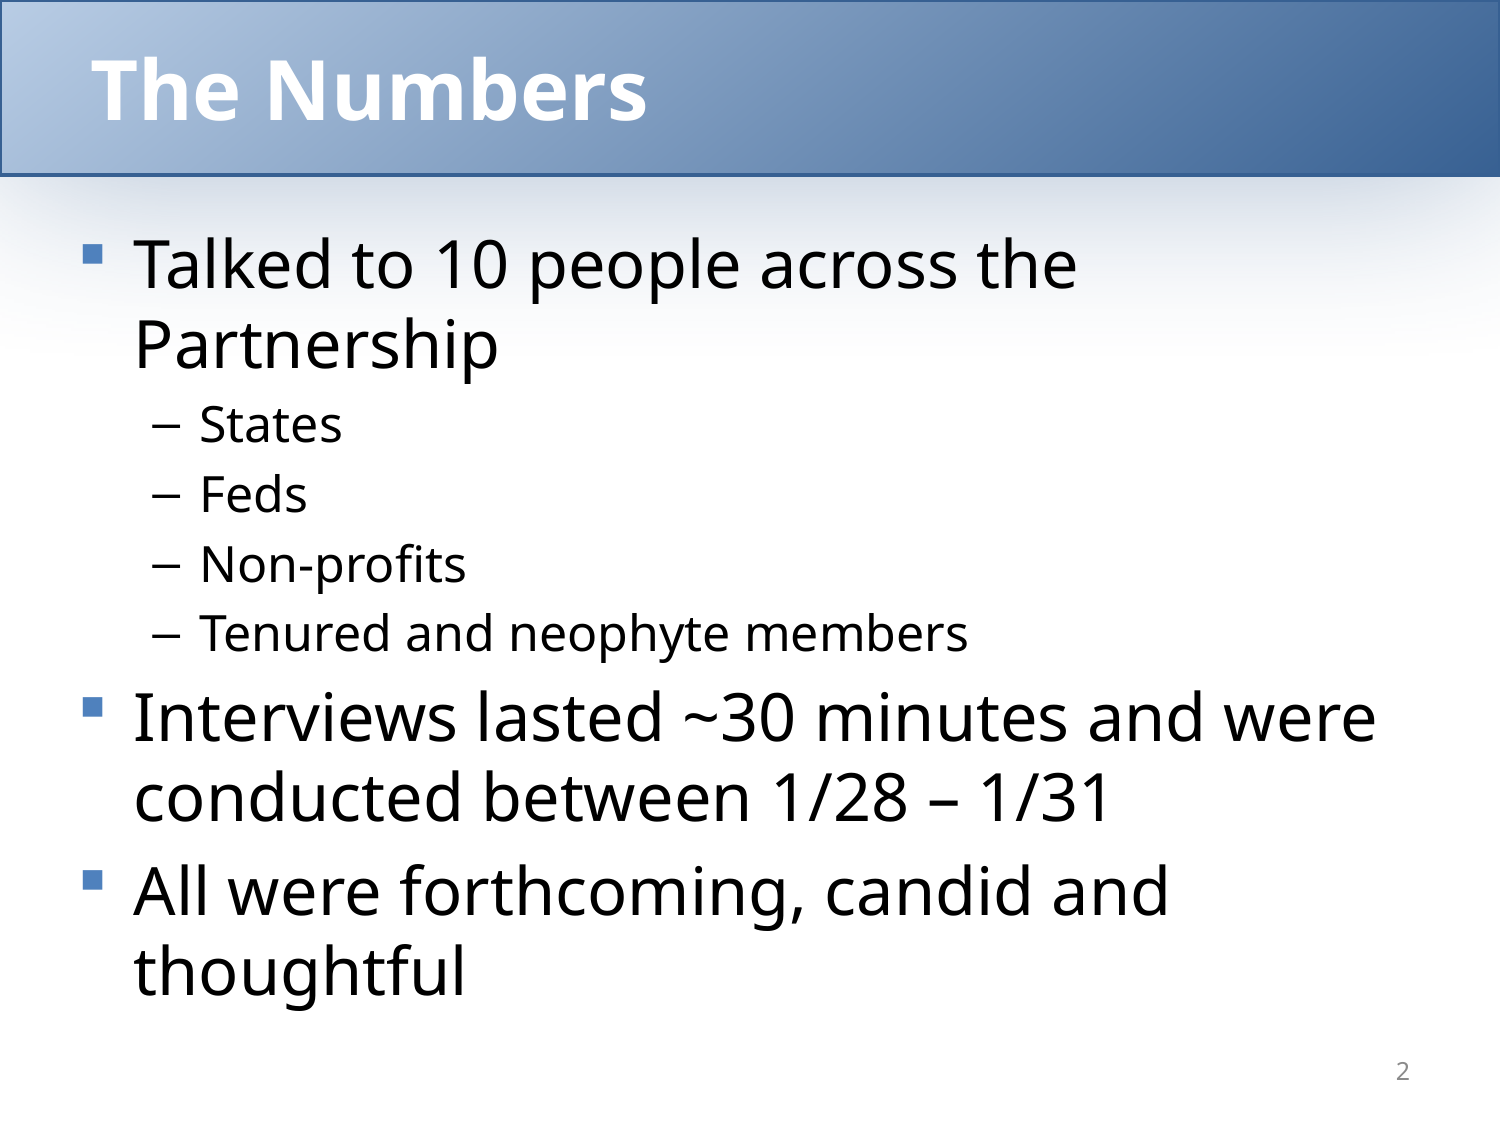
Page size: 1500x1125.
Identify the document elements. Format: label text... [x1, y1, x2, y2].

list Talked to 10 people across the Partnership States Feds Non-profits Tenured and neophyte members Interviews lasted ~30 minutes and were conducted between 1/28 – 1/31 All were forthcoming, candid and thoughtful [62, 214, 1450, 1005]
title The Numbers [75, 0, 1350, 175]
slide_number 2 [1074, 1042, 1425, 1103]
